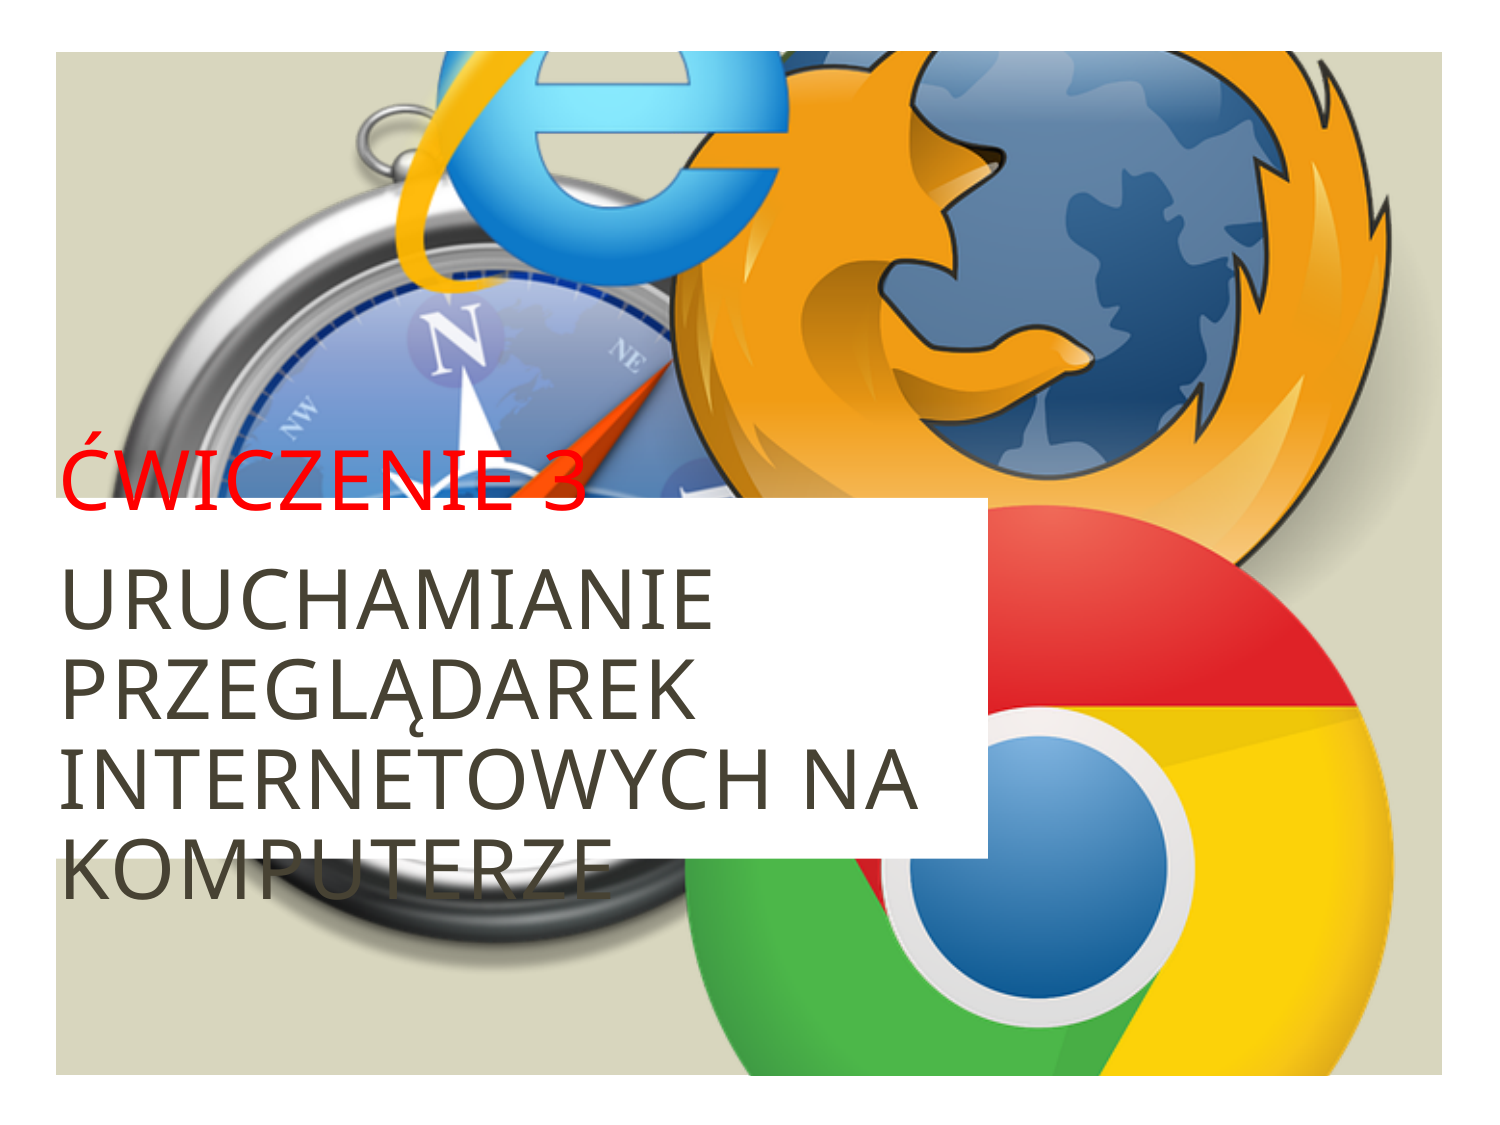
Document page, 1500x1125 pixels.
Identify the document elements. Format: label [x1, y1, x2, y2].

picture [56, 51, 1442, 1076]
